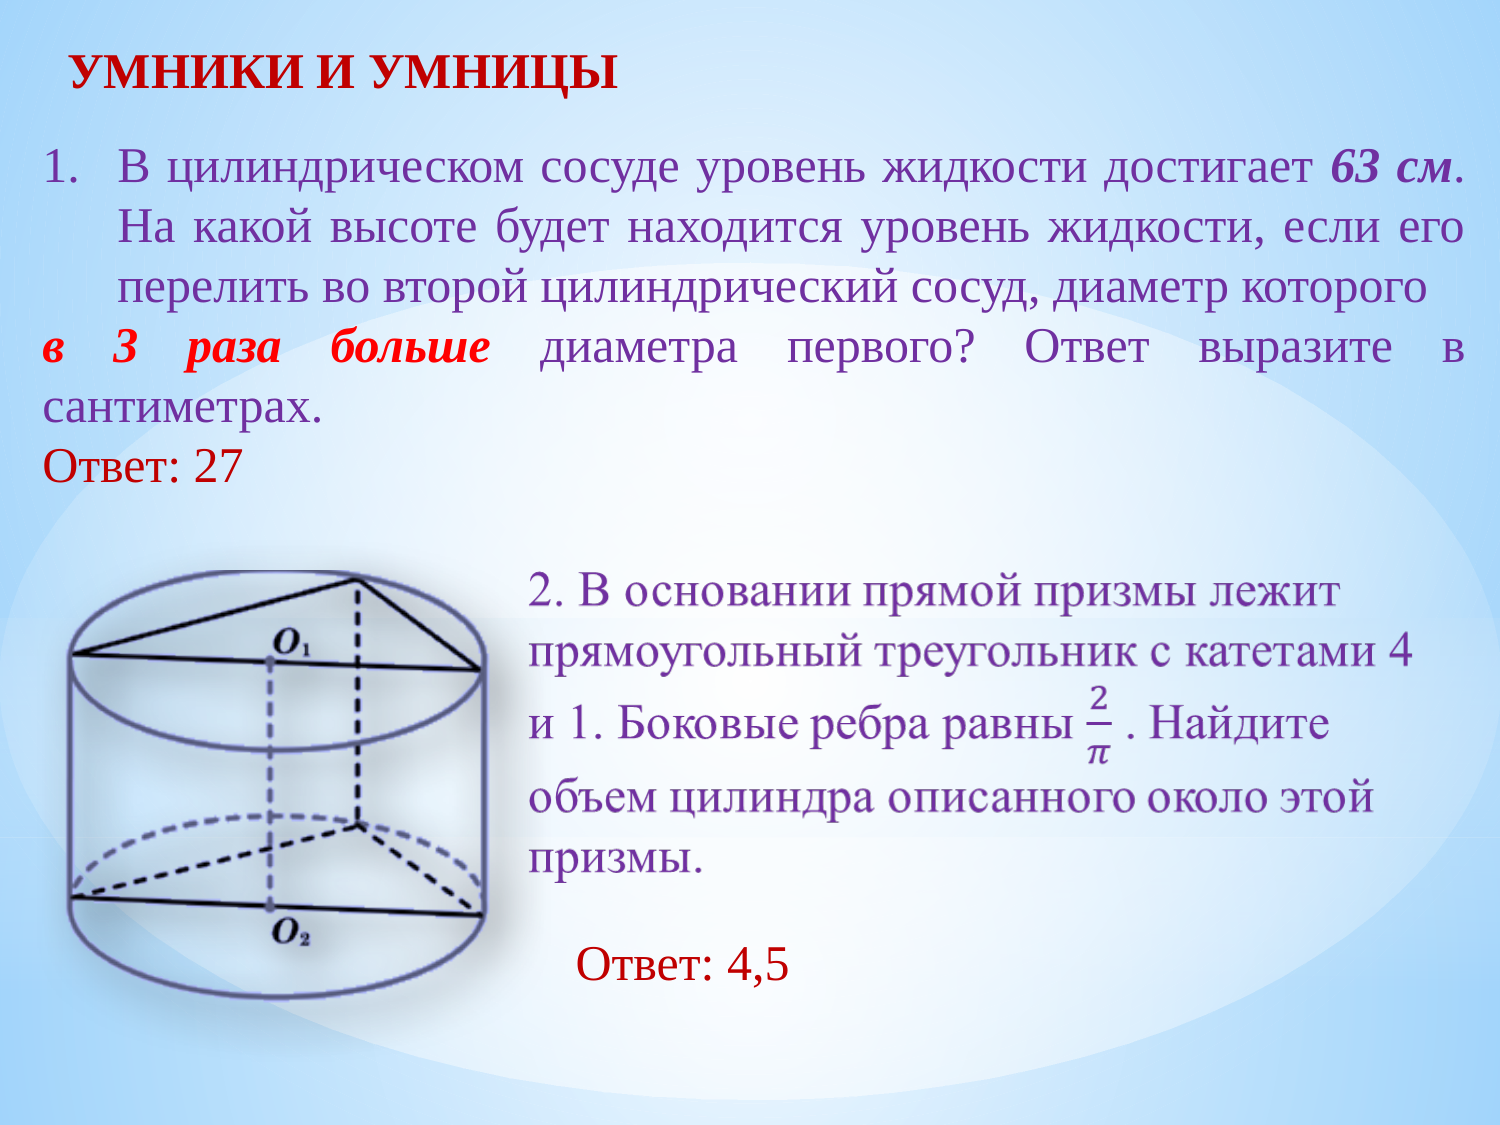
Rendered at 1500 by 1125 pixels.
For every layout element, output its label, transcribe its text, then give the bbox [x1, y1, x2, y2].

text_box [513, 550, 1459, 895]
text_box УМНИКИ И УМНИЦЫ [52, 30, 1258, 106]
picture [57, 570, 494, 1005]
text_box В цилиндрическом сосуде уровень жидкости достигает 63 см. На какой высоте будет находится уровень жидкости, если его перелить во второй цилиндрический сосуд, диаметр которого в 3 раза больше диаметра первого? Ответ выразите в сантиметрах. Ответ: 27 [27, 125, 1481, 561]
text_box Ответ: 4,5 [560, 923, 1022, 999]
